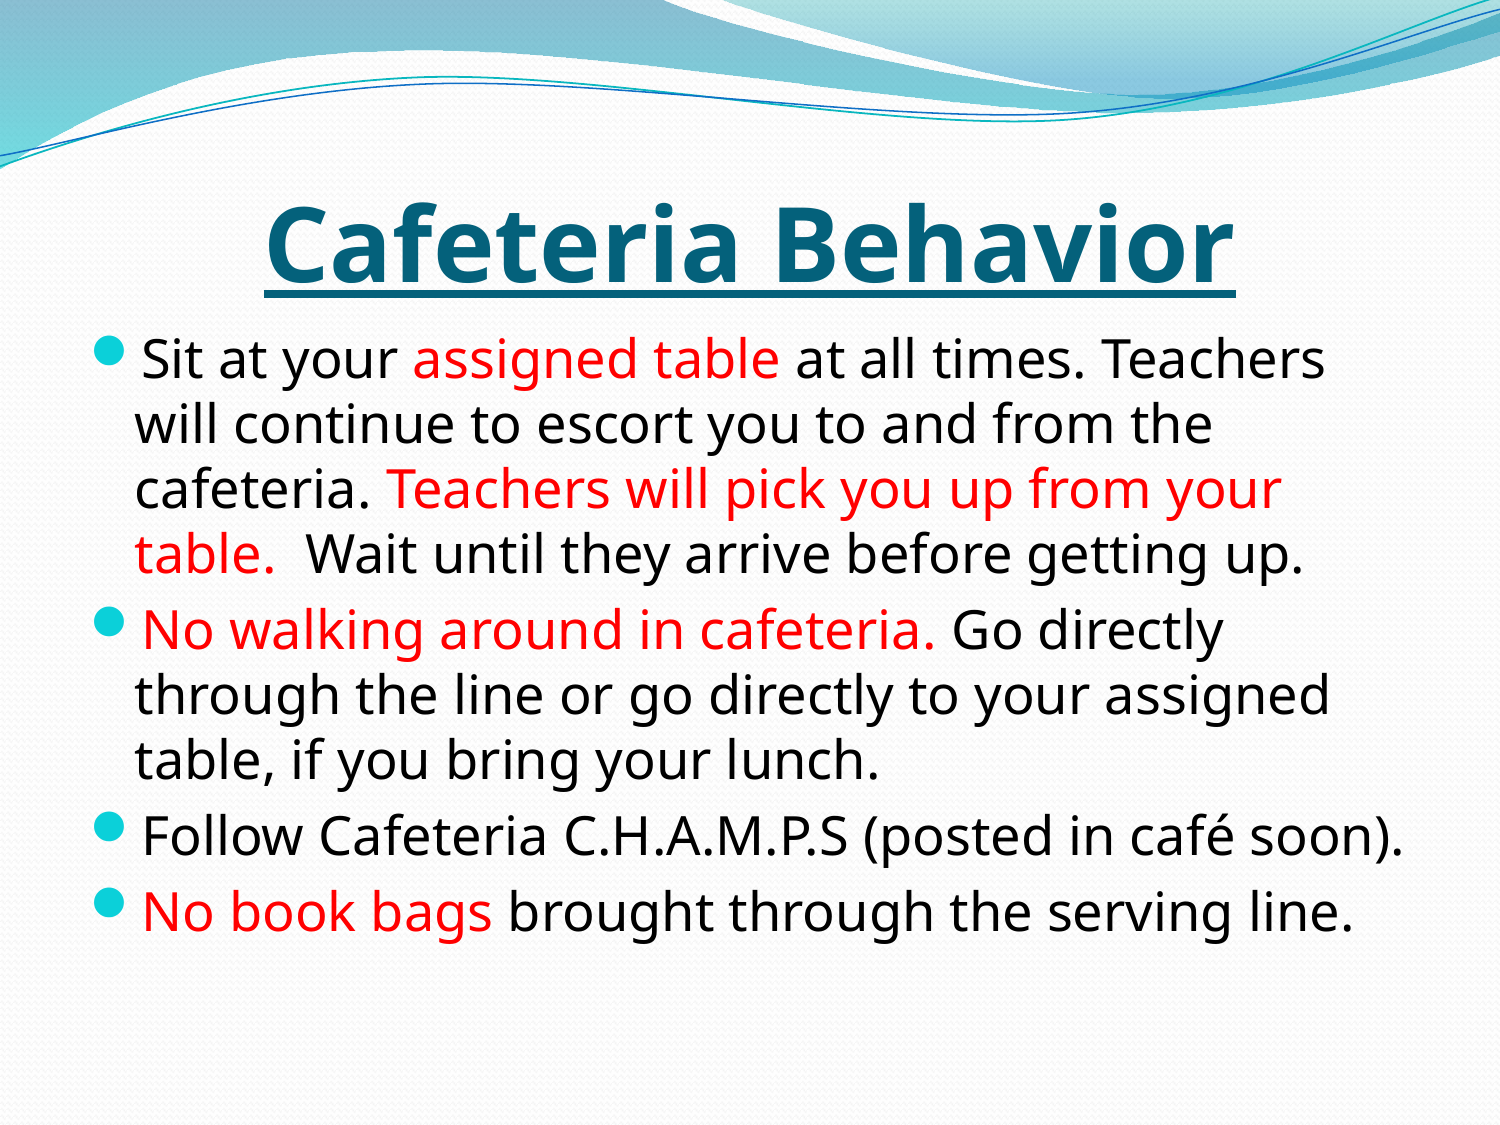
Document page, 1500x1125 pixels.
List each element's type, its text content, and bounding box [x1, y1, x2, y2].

list Sit at your assigned table at all times. Teachers will continue to escort you to and from the cafeteria. Teachers will pick you up from your table. Wait until they arrive before getting up. No walking around in cafeteria. Go directly through the line or go directly to your assigned table, if you bring your lunch. Follow Cafeteria C.H.A.M.P.S (posted in café soon). No book bags brought through the serving line. [75, 317, 1425, 1038]
title Cafeteria Behavior [75, 115, 1425, 303]
